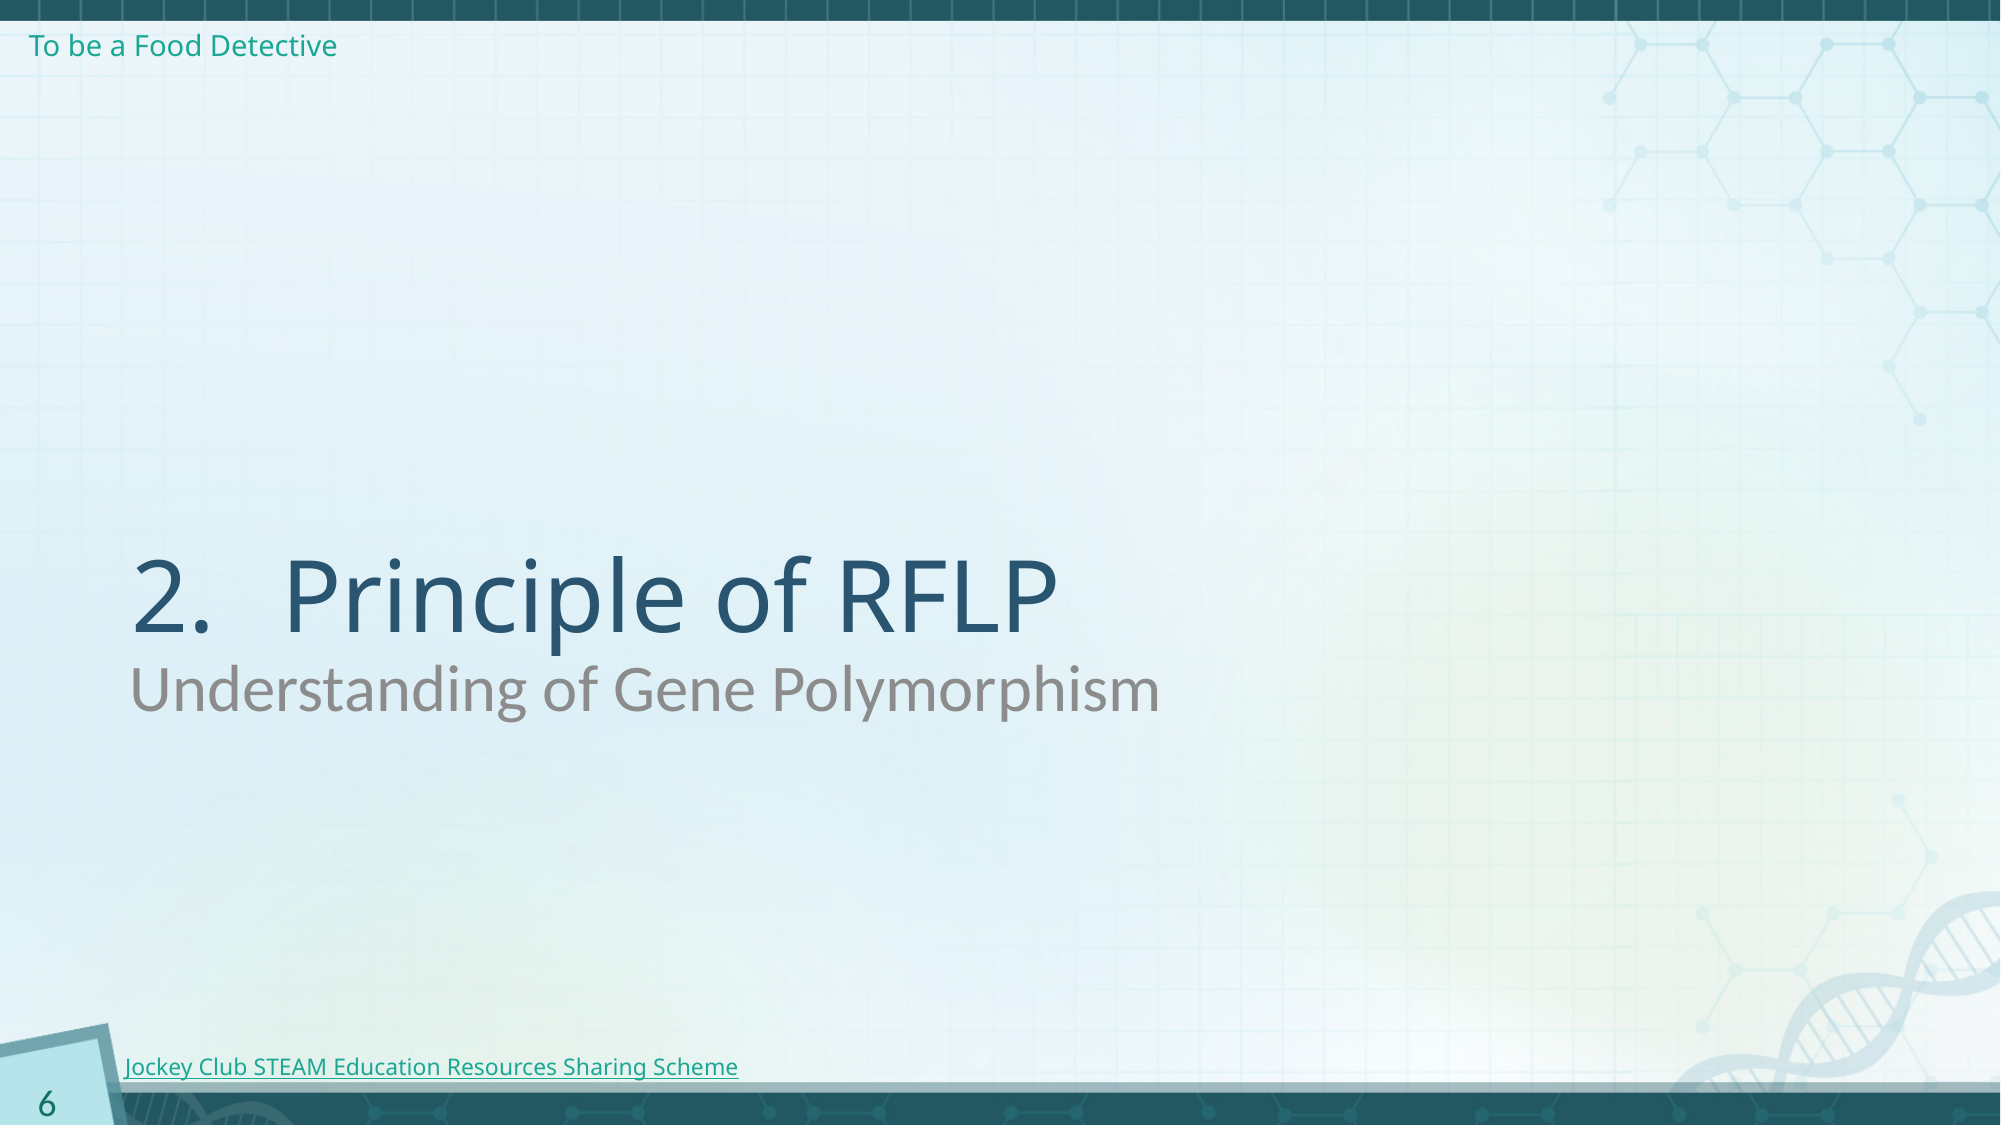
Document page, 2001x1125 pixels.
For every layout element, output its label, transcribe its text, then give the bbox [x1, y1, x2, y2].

text_box Understanding of Gene Polymorphism [114, 637, 1525, 779]
text_box Principle of RFLP [111, 442, 1522, 743]
slide_number 6 [0, 1071, 96, 1125]
picture [0, 0, 2001, 1125]
